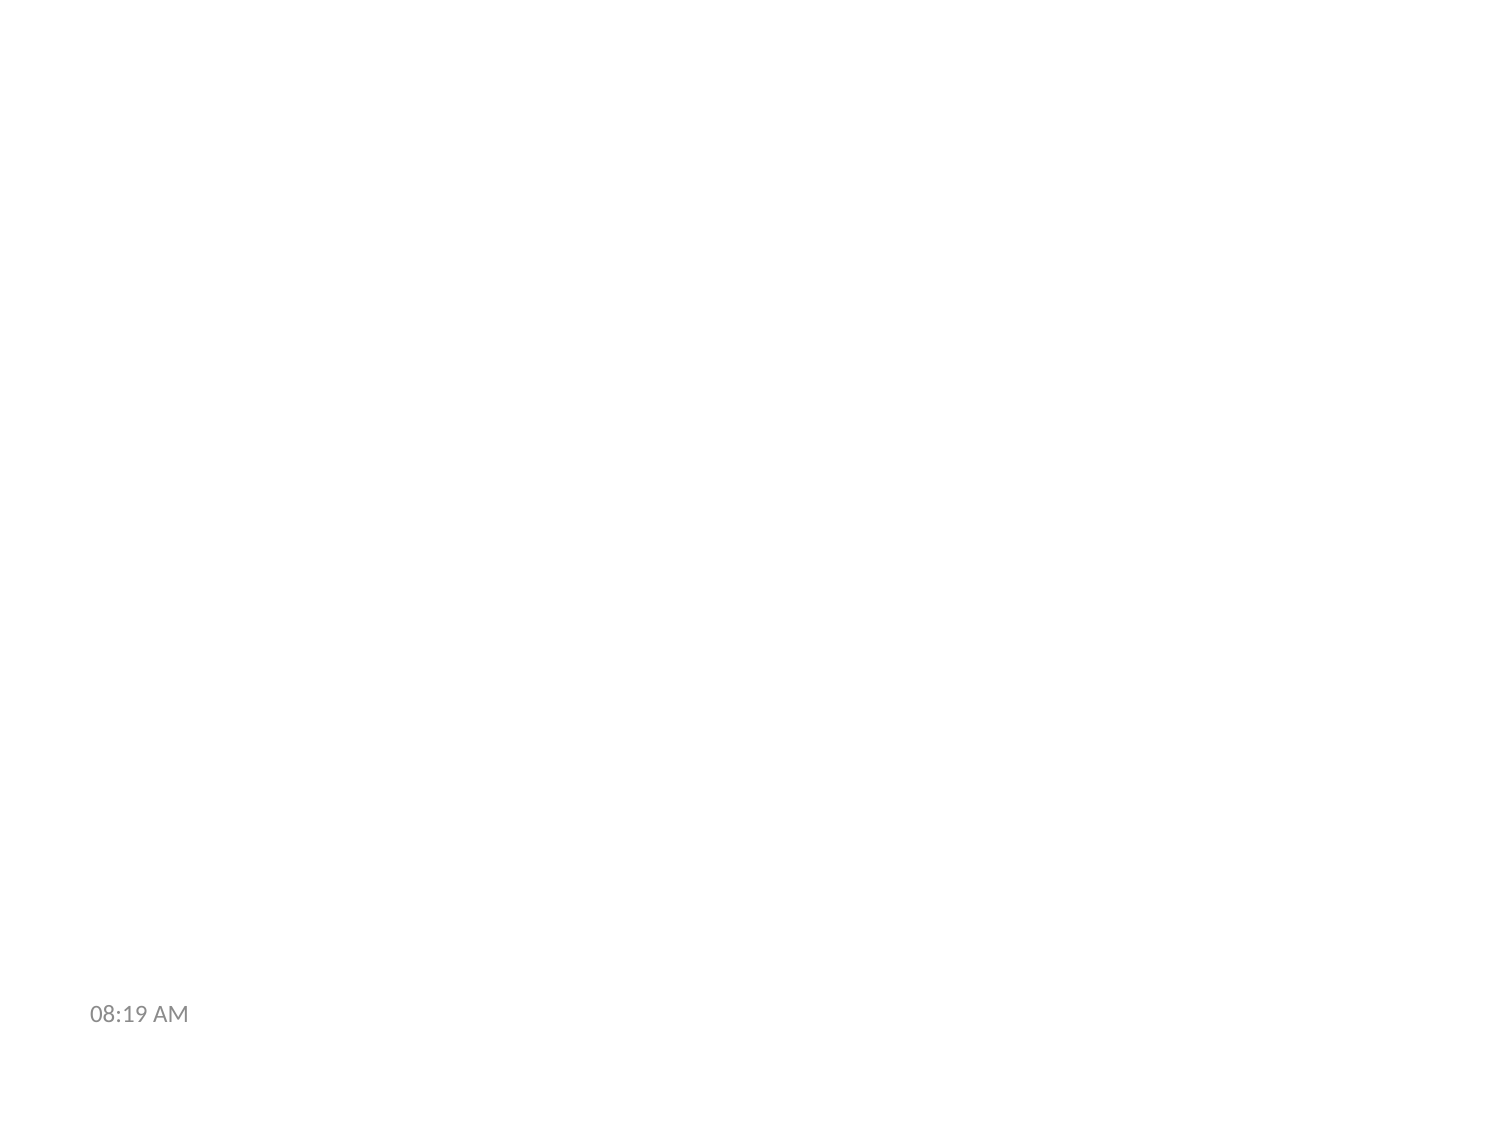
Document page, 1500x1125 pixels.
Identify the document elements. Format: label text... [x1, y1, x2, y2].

text_box 3:35 PM [75, 982, 425, 1043]
